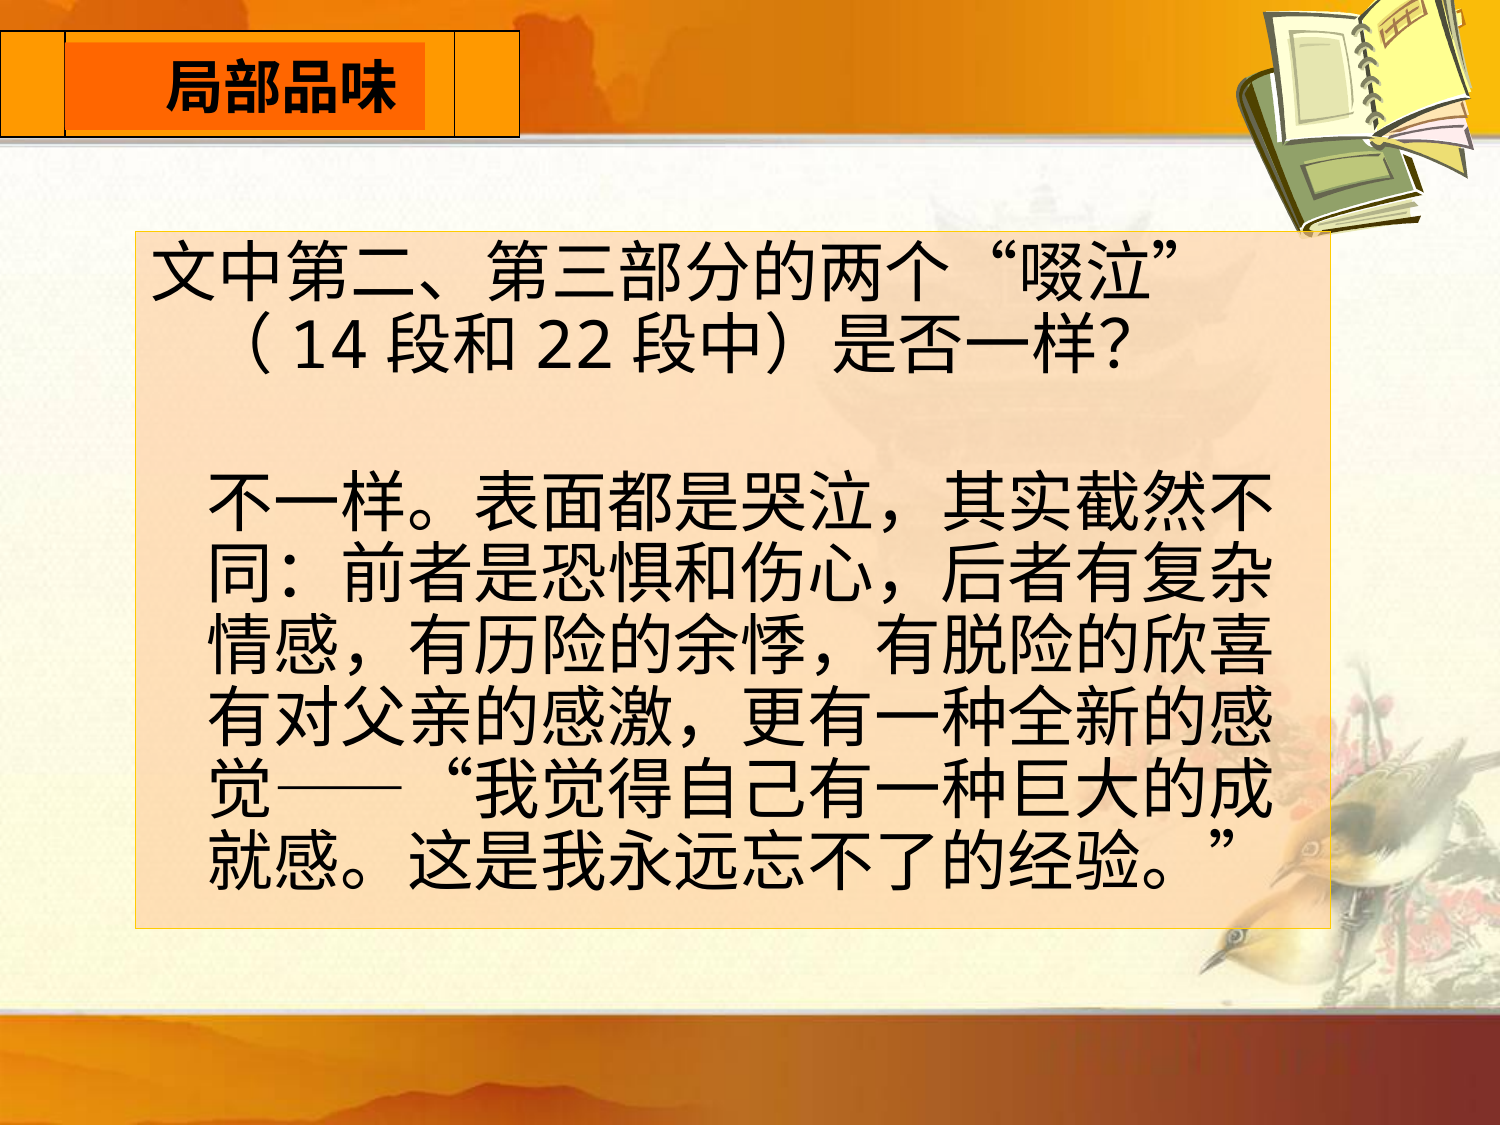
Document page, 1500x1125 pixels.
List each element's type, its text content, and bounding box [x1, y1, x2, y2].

picture [0, 0, 1500, 1125]
text_box 预习检查 [0, 31, 520, 138]
list 文中第二、第三部分的两个“啜泣”（14段和22段中）是否一样？ 不一样。表面都是哭泣，其实截然不同：前者是恐惧和伤心，后者有复杂情感，有历险的余悸，有脱险的欣喜有对父亲的感激，更有一种全新的感觉——“我觉得自己有一种巨大的成就感。这是我永远忘不了的经验。” [135, 231, 1331, 929]
text_box 局部品味 [64, 42, 425, 128]
